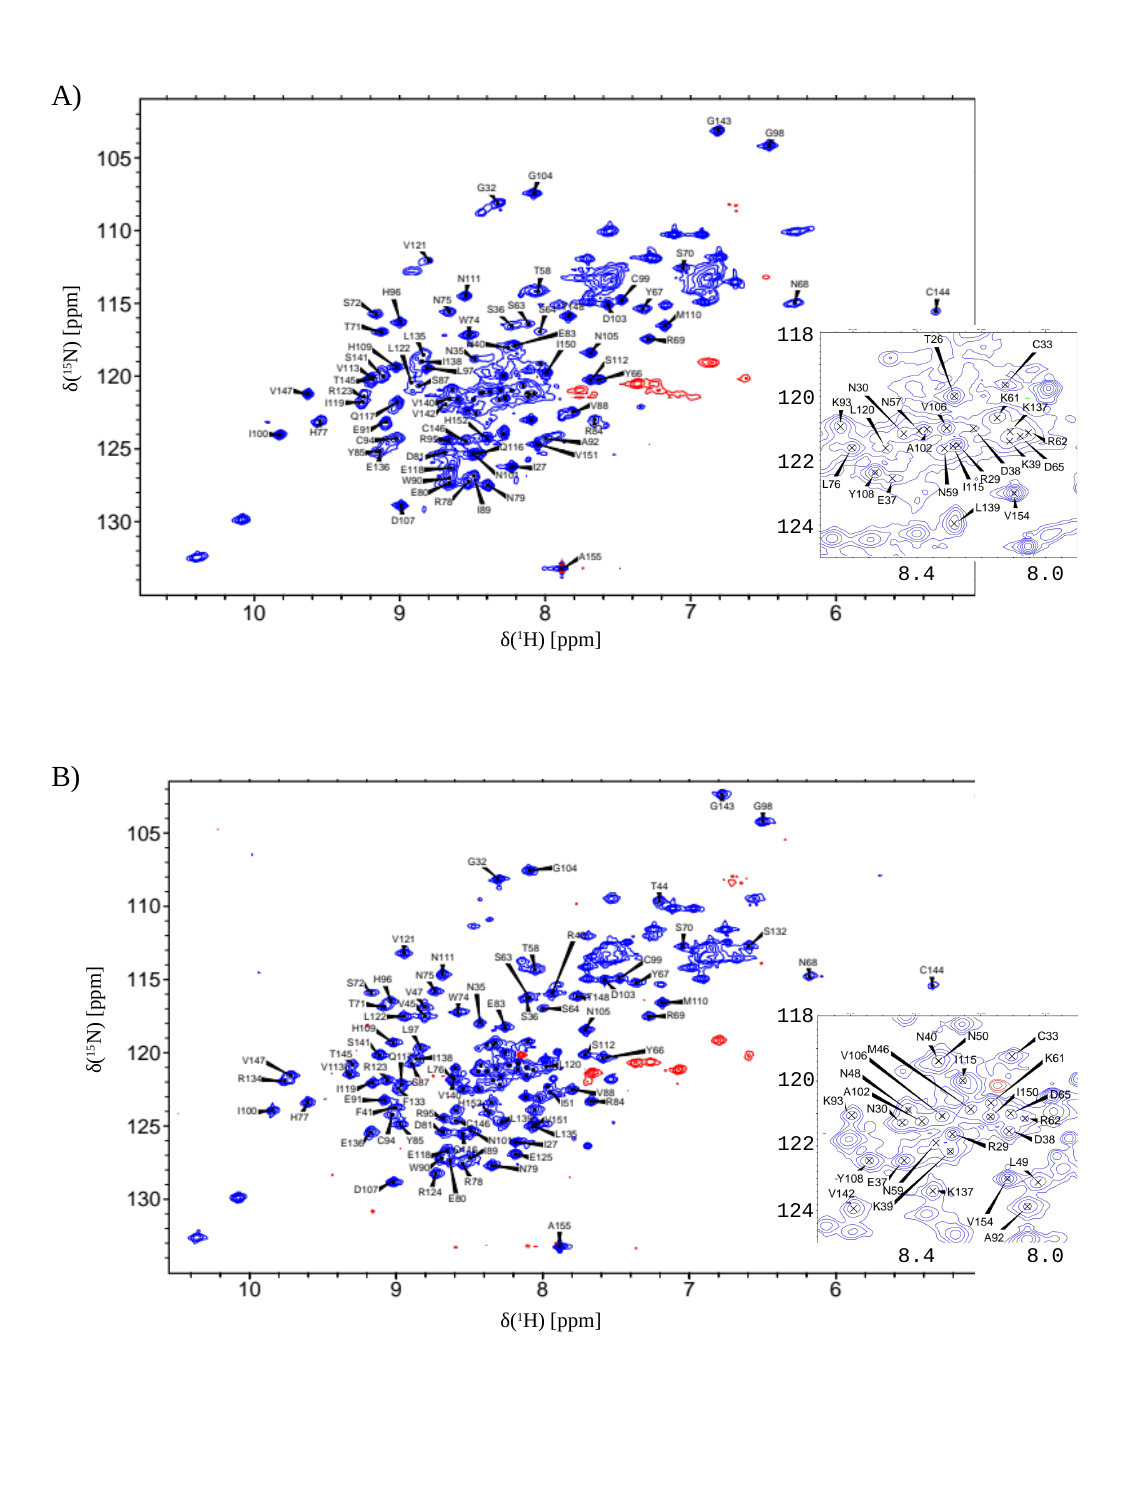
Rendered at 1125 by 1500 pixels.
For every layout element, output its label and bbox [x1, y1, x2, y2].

text_box [36, 68, 1125, 659]
text_box [36, 749, 1125, 1340]
